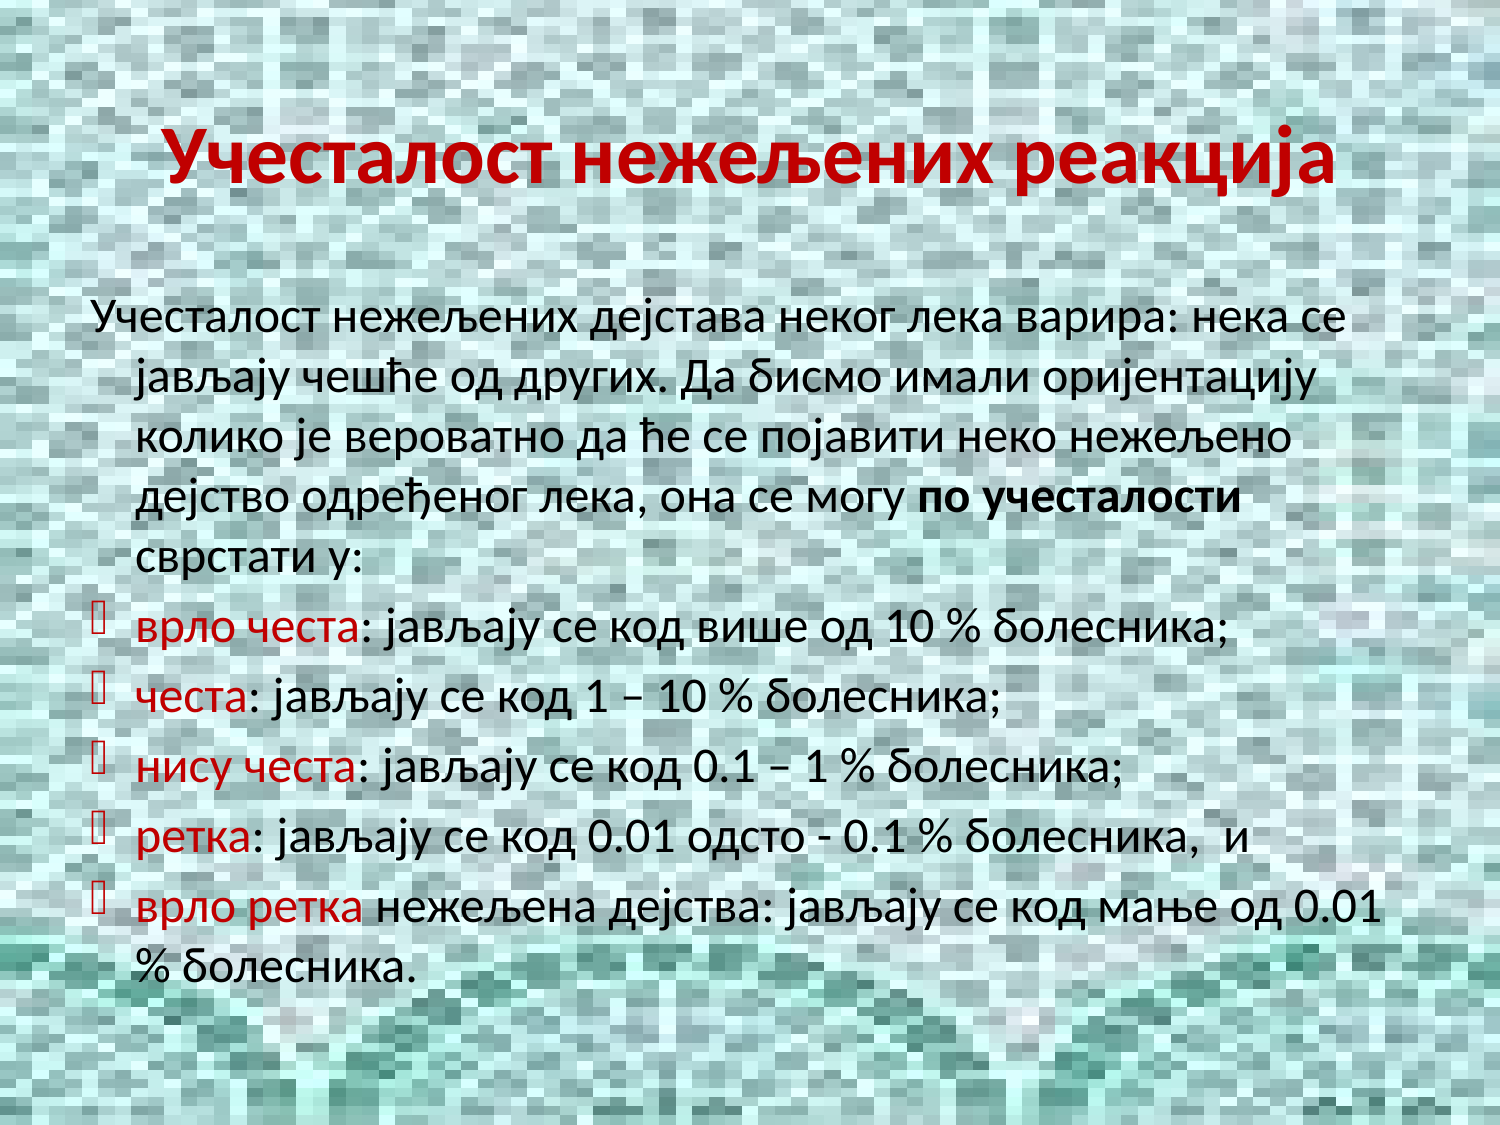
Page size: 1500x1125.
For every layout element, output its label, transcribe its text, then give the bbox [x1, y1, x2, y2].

picture [0, 0, 1500, 1125]
title Учесталост нежељених реакција [75, 75, 1425, 225]
list Учесталост нежељених дејстава неког лека варира: нека се јављају чешће од других. Да бисмо имали оријентацију колико је вероватно да ће се појавити неко нежељено дејство одређеног лека, она се могу по учесталости сврстати у: врло честа: јављају се код више од 10 % болесника; честа: јављају се код 1 – 10 % болесника; нису честа: јављају се код 0.1 – 1 % болесника; ретка: јављају се код 0.01 одсто - 0.1 % болесника, и врло ретка нежељена дејства: јављају се код мање од 0.01 % болесника. [75, 275, 1425, 1025]
